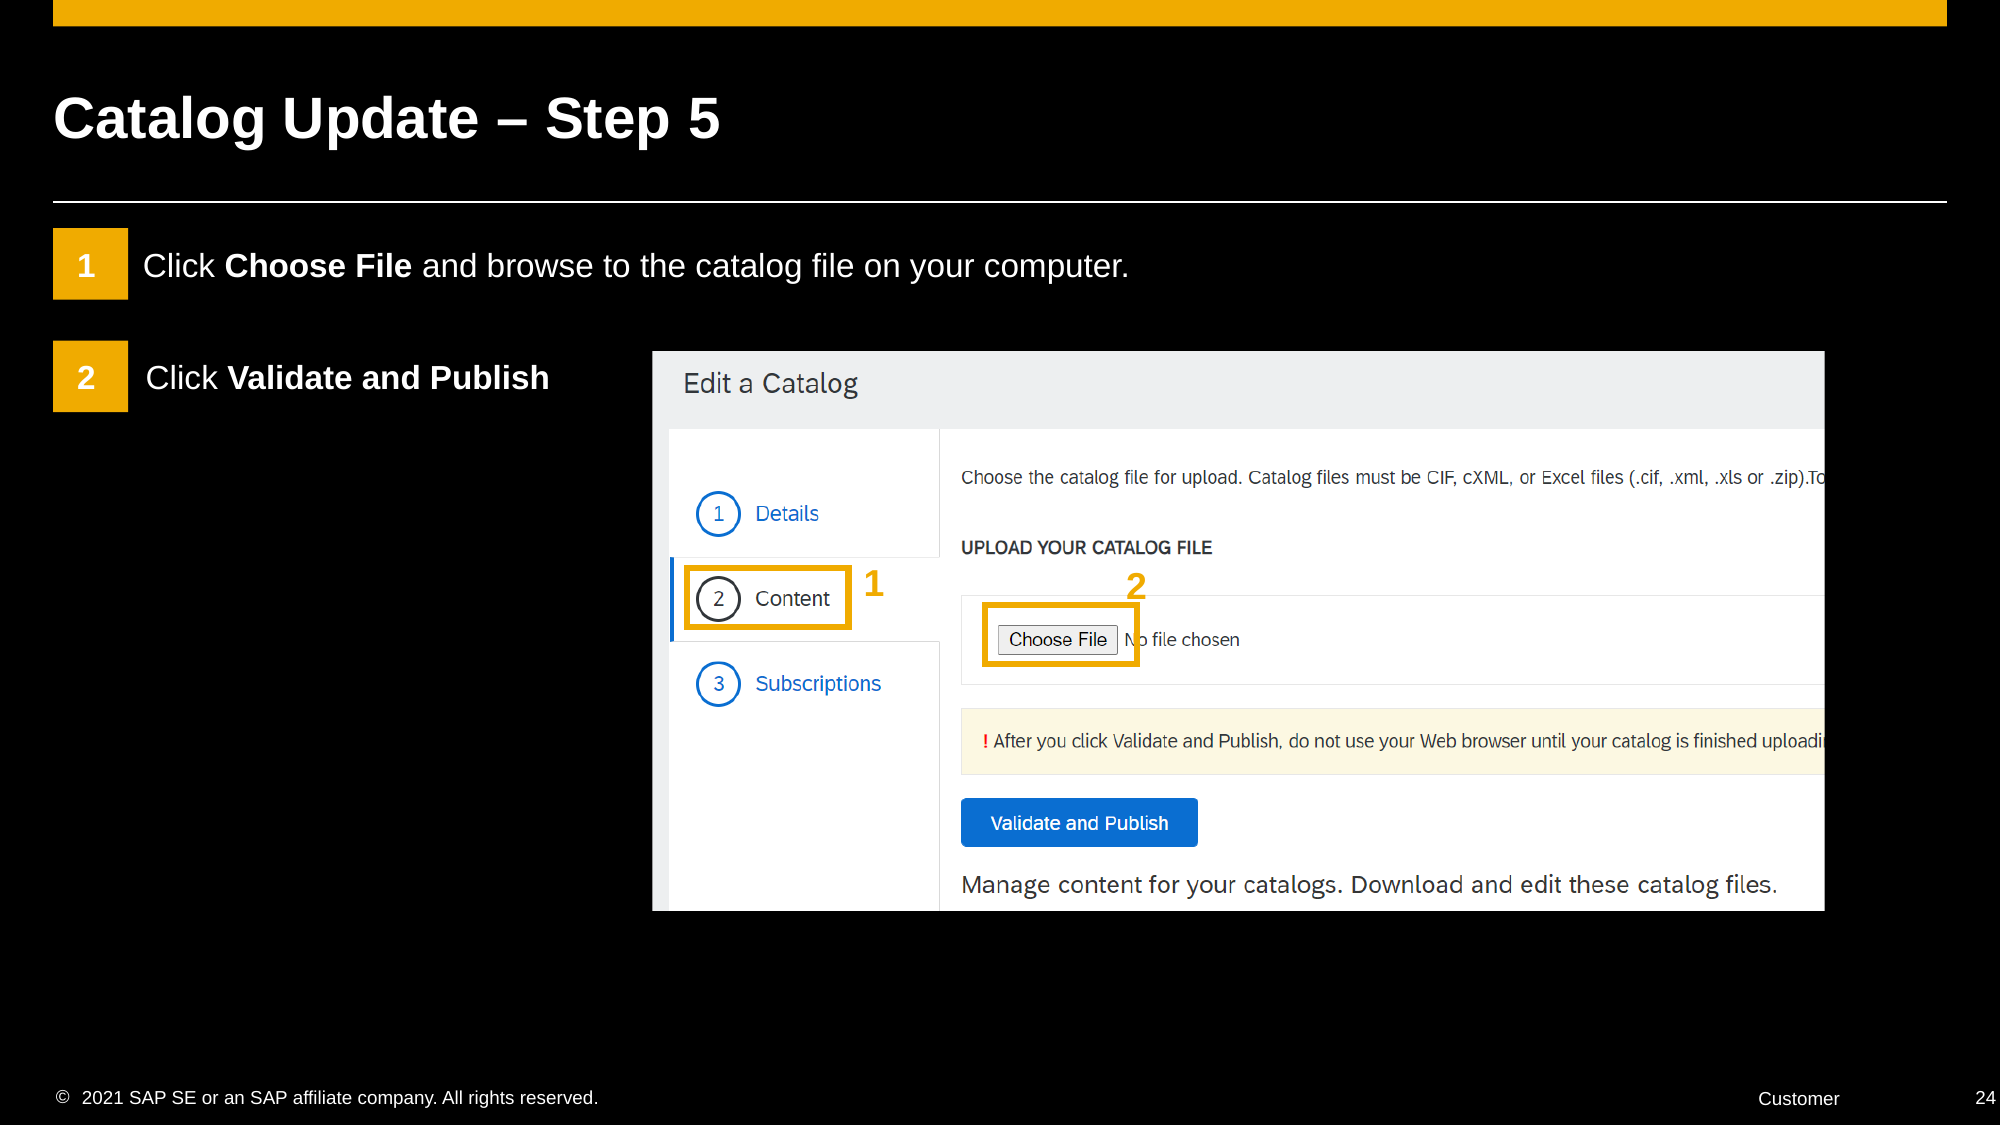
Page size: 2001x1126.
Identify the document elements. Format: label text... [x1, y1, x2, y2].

title Catalog Update – Step 5 [53, 53, 1947, 178]
text_box 2 [53, 340, 129, 413]
text_box Click Validate and Publish [130, 348, 575, 404]
text_box Click Choose File and browse to the catalog file on your computer. [128, 236, 1189, 292]
picture [651, 351, 1826, 911]
text_box 1 [53, 228, 129, 300]
